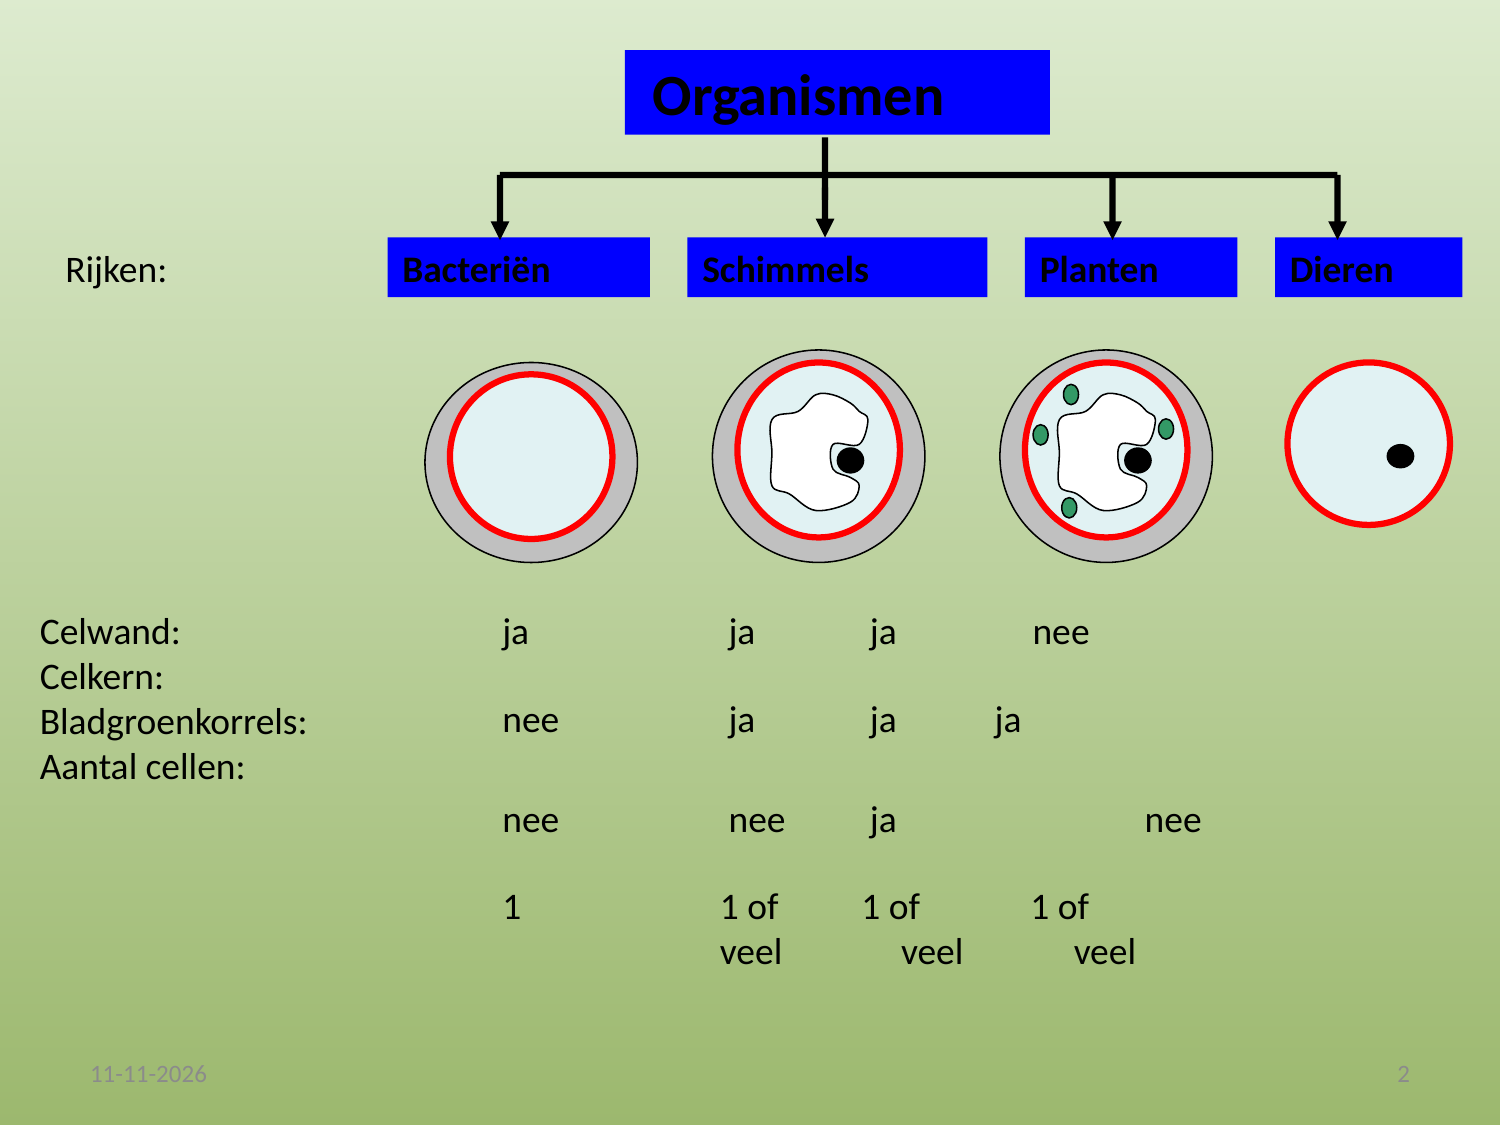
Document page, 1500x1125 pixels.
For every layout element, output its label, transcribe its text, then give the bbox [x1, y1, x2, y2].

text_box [999, 349, 1213, 563]
text_box [1106, 174, 1119, 241]
text_box Bacteriën [387, 237, 650, 298]
text_box 1 1 of 1 of 1 of veel veel veel [487, 874, 1438, 980]
text_box nee nee ja nee [487, 787, 1475, 848]
text_box Schimmels [687, 237, 988, 298]
text_box nee ja ja ja [487, 687, 1463, 748]
text_box Celwand: Celkern: Bladgroenkorrels: Aantal cellen: [24, 599, 457, 840]
slide_number 2 [1074, 1042, 1425, 1103]
text_box ja ja ja nee [487, 599, 1463, 660]
text_box Organismen [624, 50, 1050, 135]
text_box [1287, 362, 1451, 526]
text_box Planten [1024, 237, 1238, 298]
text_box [712, 349, 926, 563]
text_box Dieren [1275, 237, 1463, 298]
text_box [1331, 174, 1344, 241]
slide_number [75, 1042, 425, 1103]
text_box [493, 174, 507, 241]
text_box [424, 362, 638, 563]
text_box Rijken: [50, 237, 183, 298]
text_box [818, 187, 832, 238]
